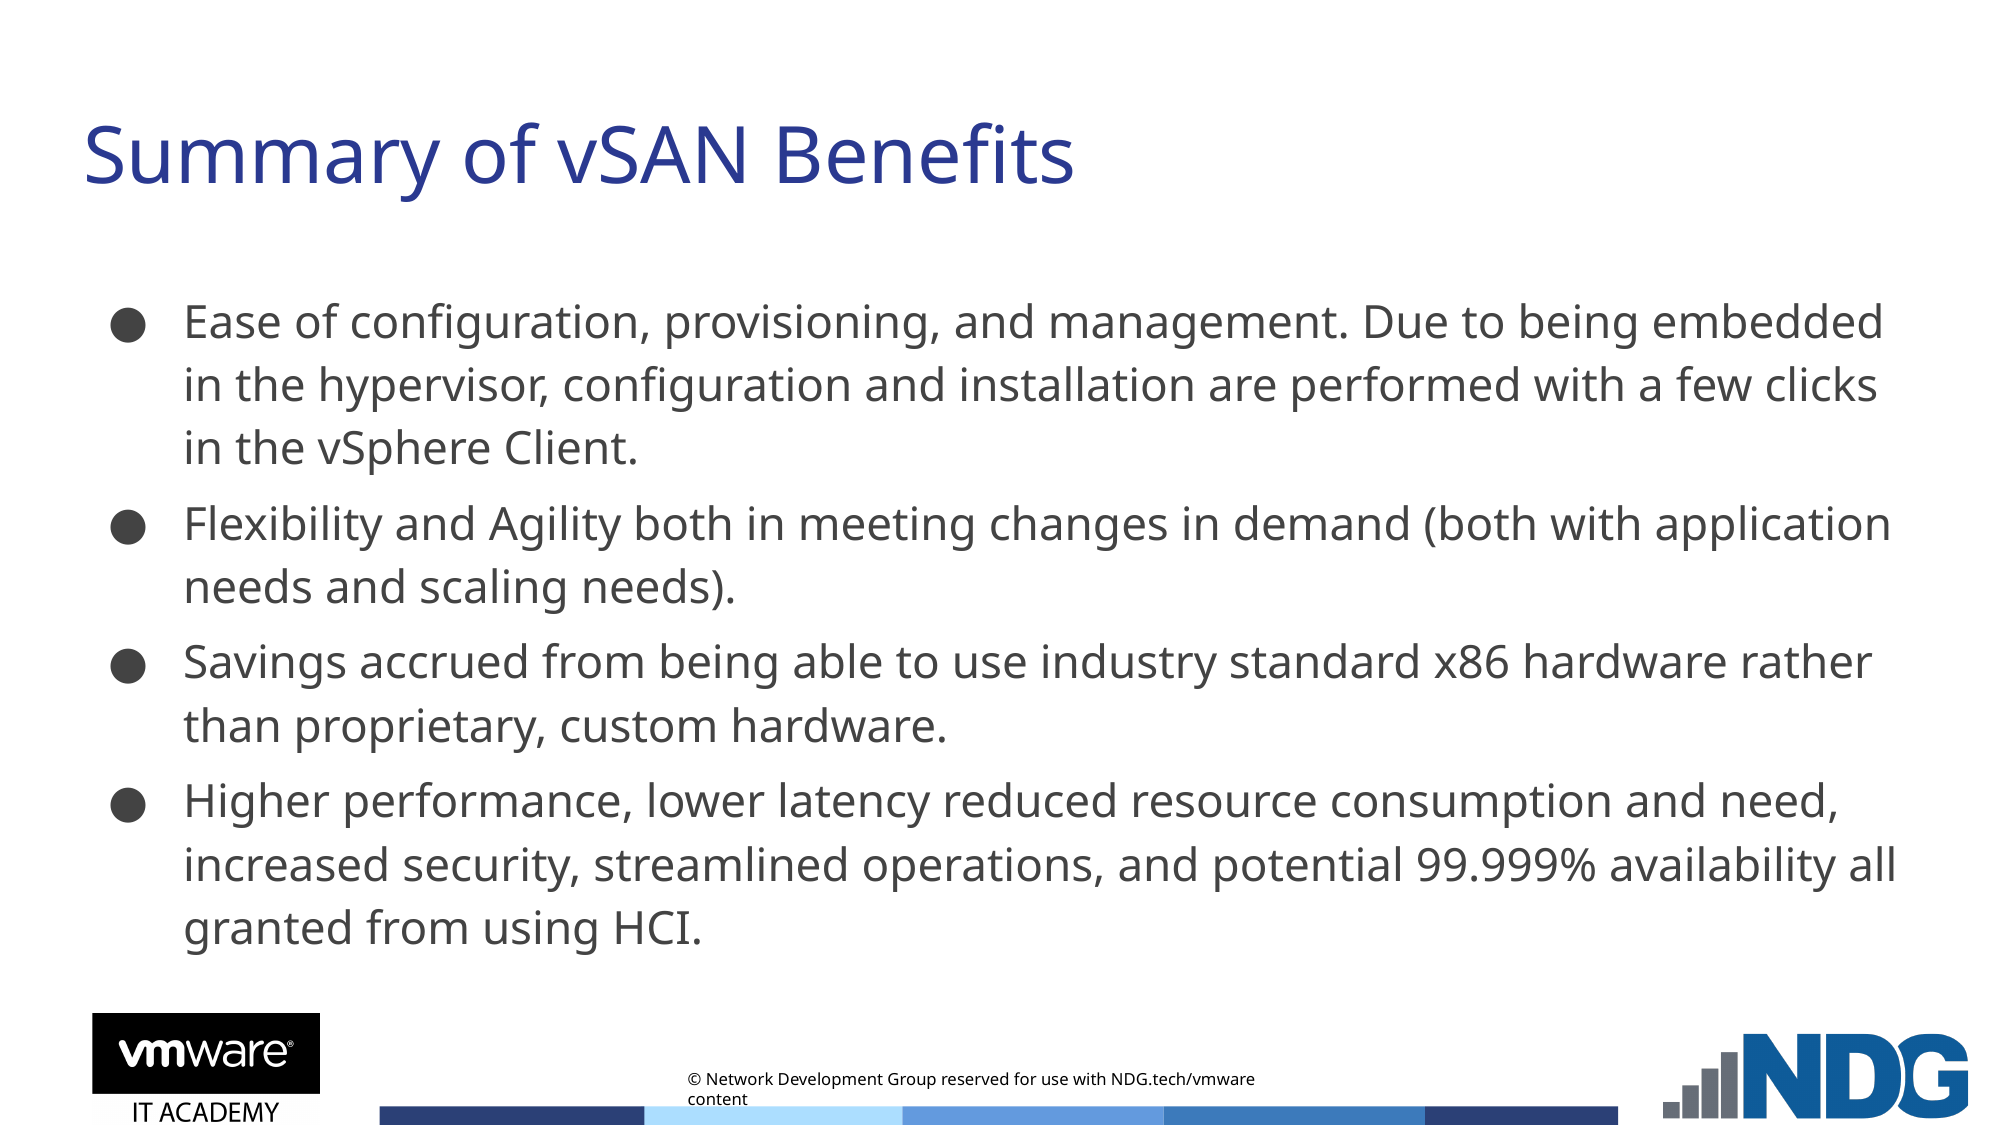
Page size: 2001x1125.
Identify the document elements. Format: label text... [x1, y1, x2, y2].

picture [1648, 1026, 1984, 1125]
picture [92, 1013, 320, 1125]
list Ease of configuration, provisioning, and management. Due to being embedded in the hypervisor, configuration and installation are performed with a few clicks in the vSphere Client. Flexibility and Agility both in meeting changes in demand (both with application needs and scaling needs). Savings accrued from being able to use industry standard x86 hardware rather than proprietary, custom hardware. Higher performance, lower latency reduced resource consumption and need, increased security, streamlined operations, and potential 99.999% availability all granted from using HCI. [68, 268, 1932, 1000]
title Summary of vSAN Benefits [68, 89, 1932, 223]
